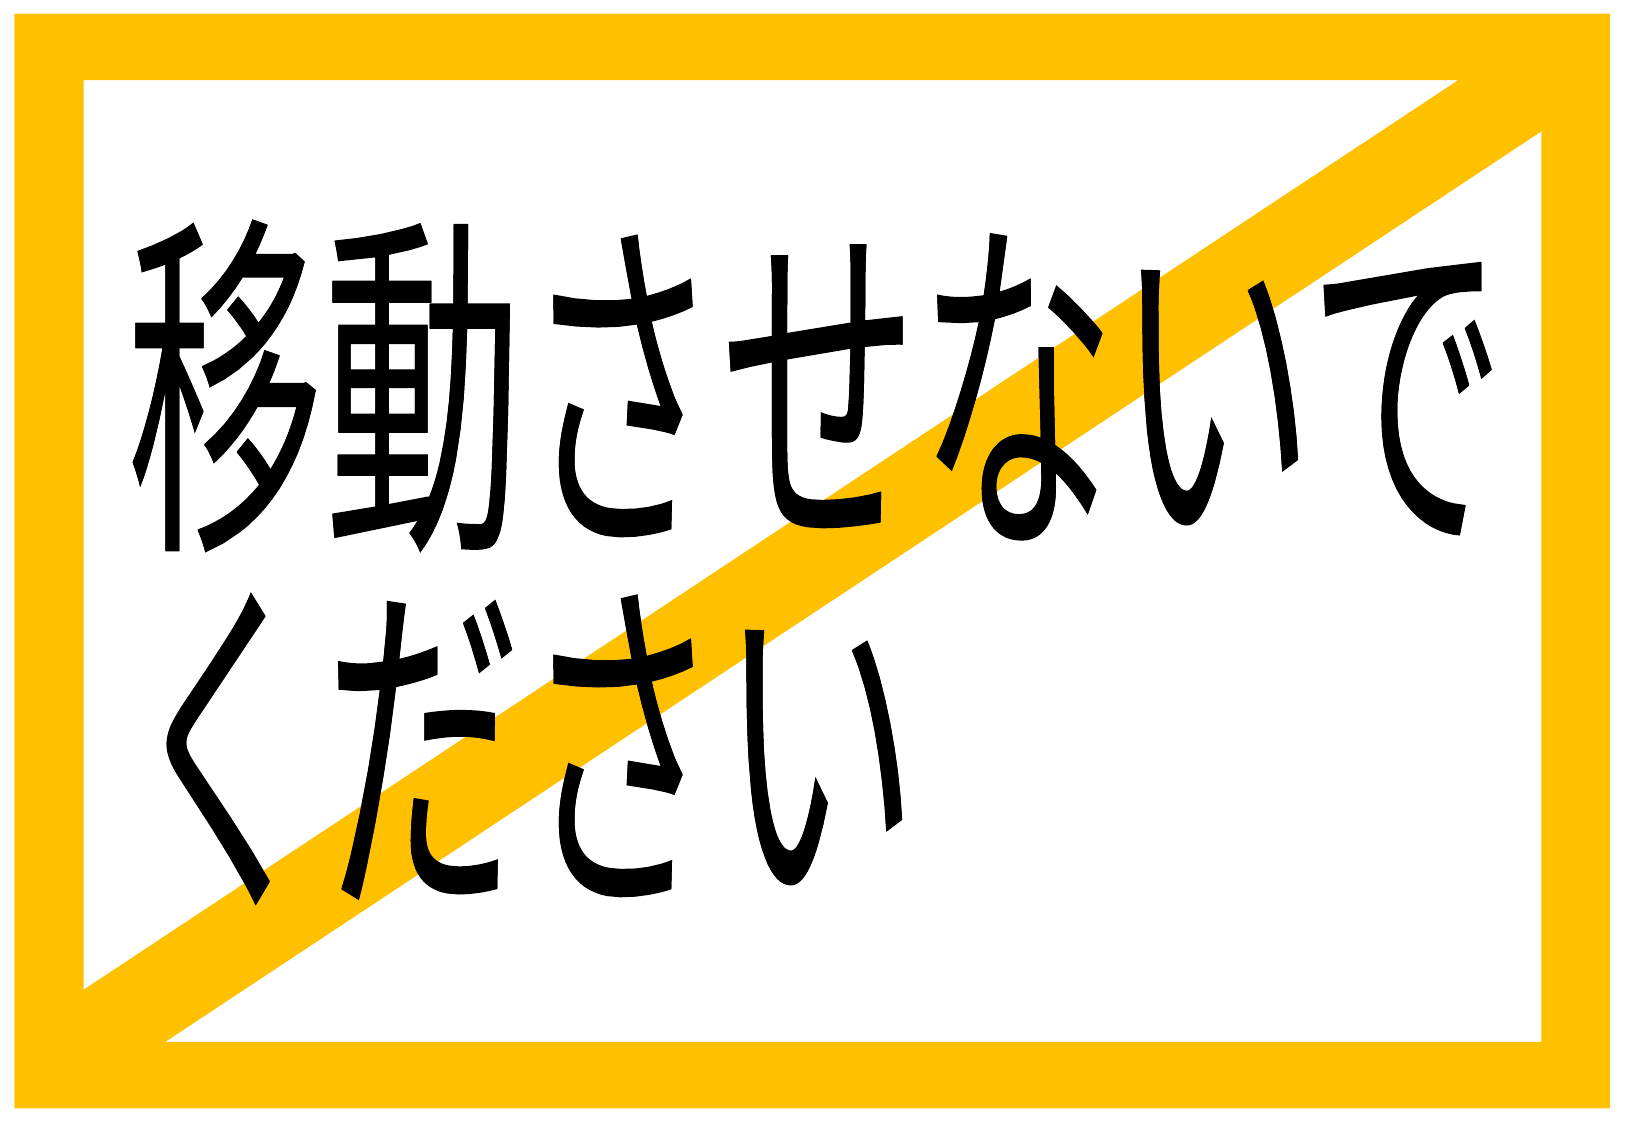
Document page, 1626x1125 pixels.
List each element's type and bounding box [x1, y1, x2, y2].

text_box [132, 218, 1492, 906]
text_box [12, 12, 1612, 1110]
